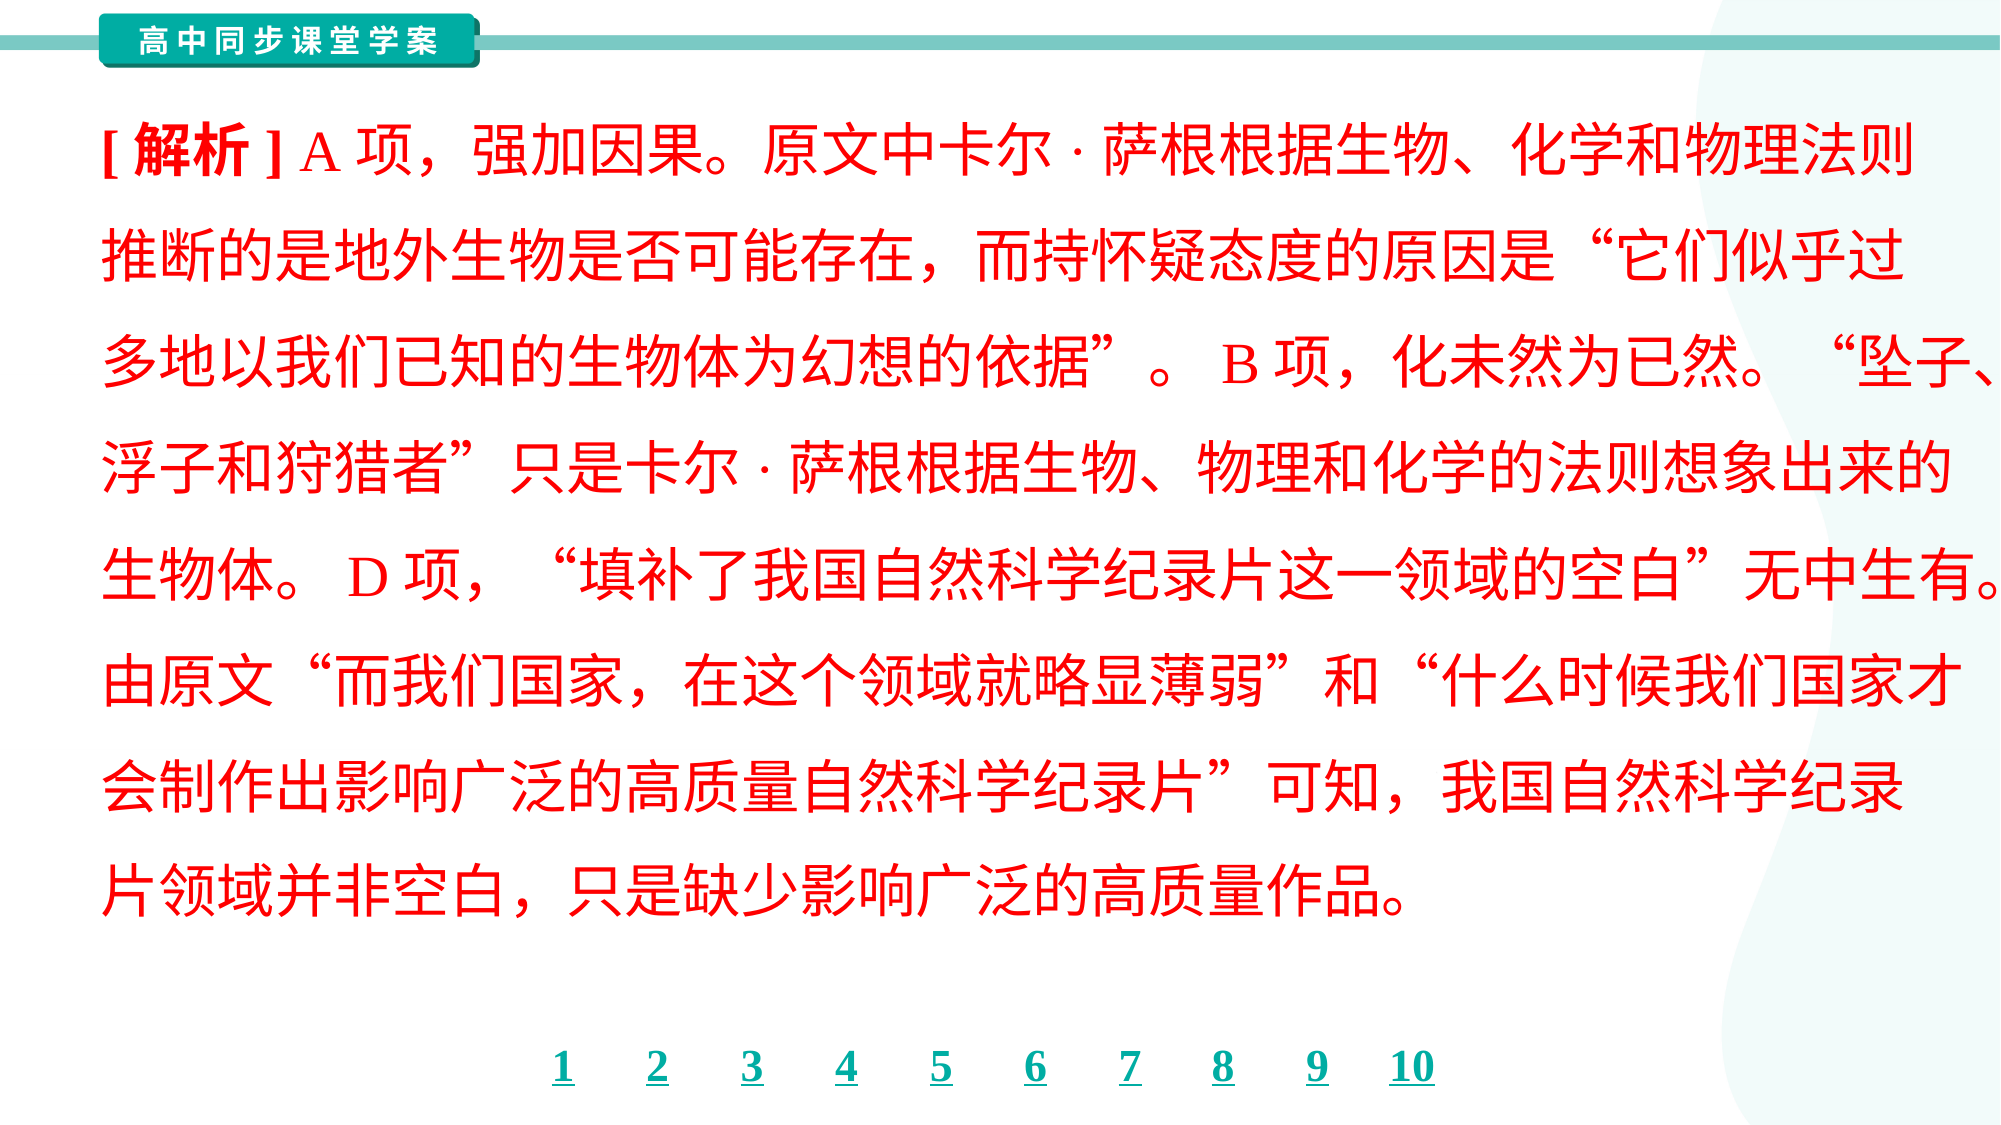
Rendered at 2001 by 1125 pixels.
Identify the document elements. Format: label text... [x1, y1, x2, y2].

picture [0, 0, 2000, 1125]
text_box [解析] A项，强加因果。原文中卡尔·萨根根据生物、化学和物理法则 推断的是地外生物是否可能存在，而持怀疑态度的原因是“它们似乎过 多地以我们已知的生物体为幻想的依据”。B项，化未然为已然。“坠子、 浮子和狩猎者”只是卡尔·萨根根据生物、物理和化学的法则想象出来的 生物体。D项，“填补了我国自然科学纪录片这一领域的空白”无中生有。 由原文“而我们国家，在这个领域就略显薄弱”和“什么时候我们国家才 会制作出影响广泛的高质量自然科学纪录片”可知，我国自然科学纪录 片领域并非空白，只是缺少影响广泛的高质量作品。 [100, 76, 1899, 914]
